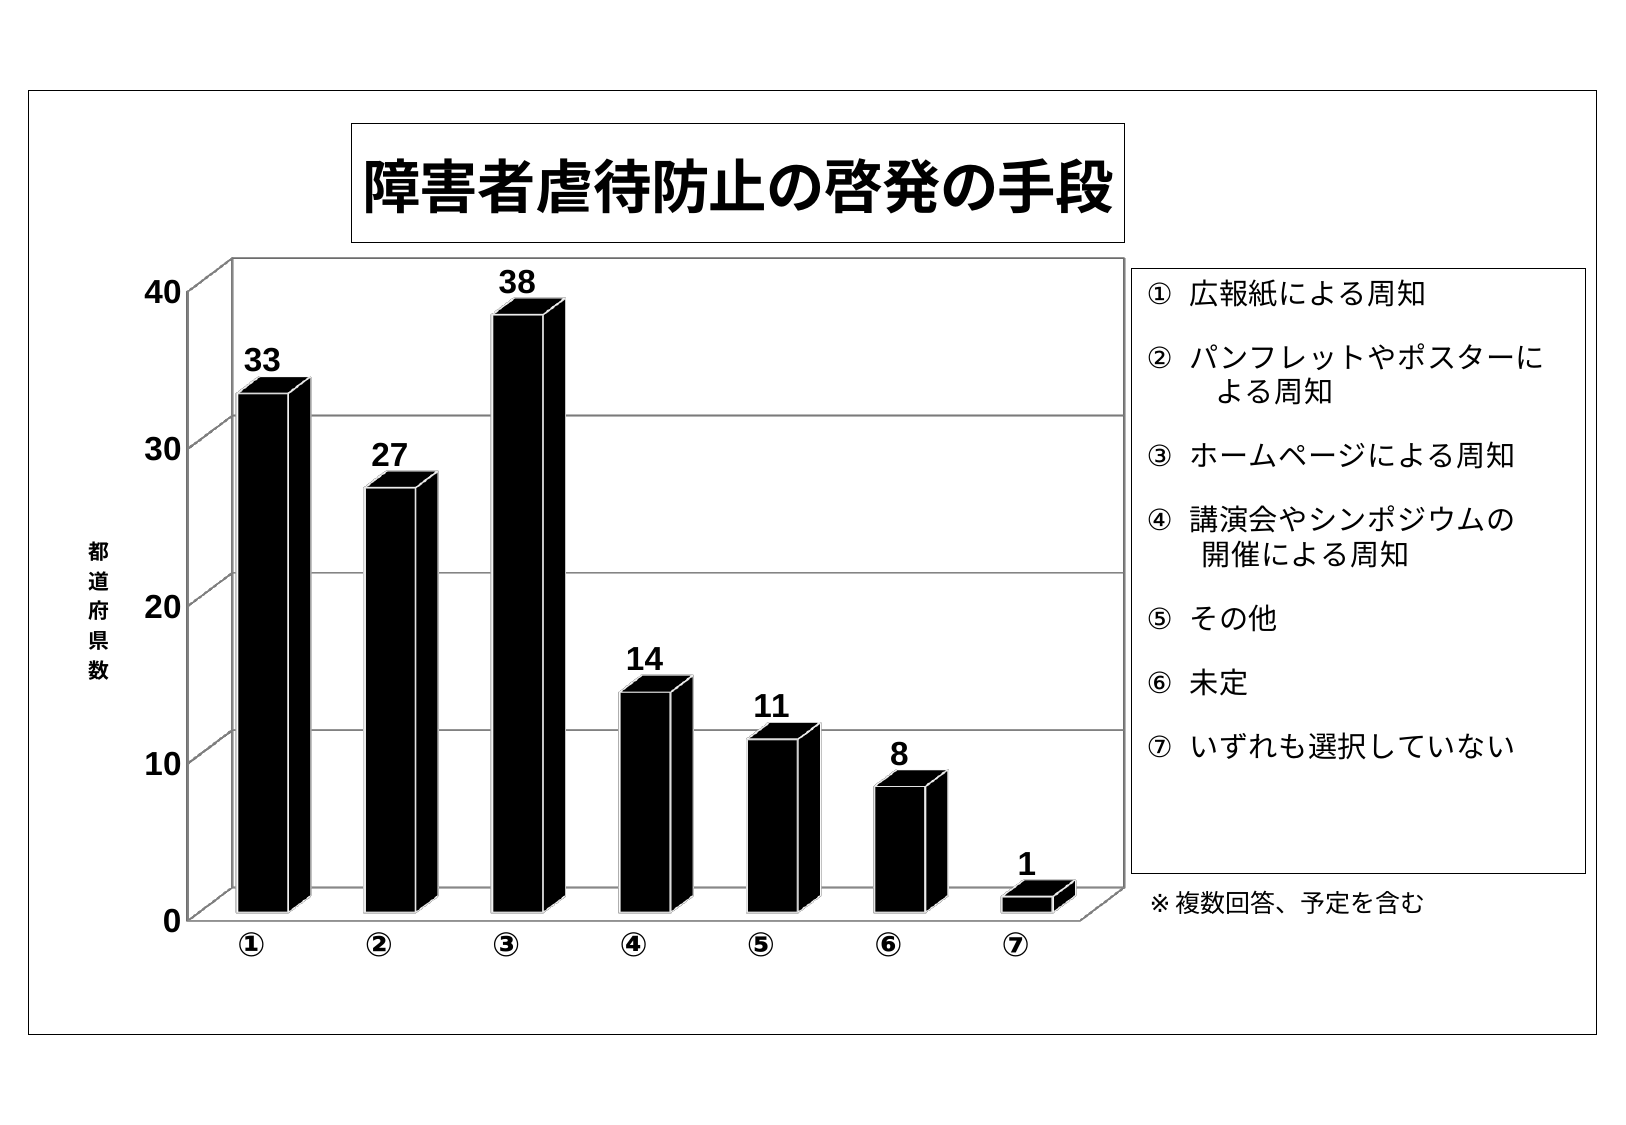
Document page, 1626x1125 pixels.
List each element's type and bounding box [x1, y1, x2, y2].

chart [28, 89, 1597, 1036]
